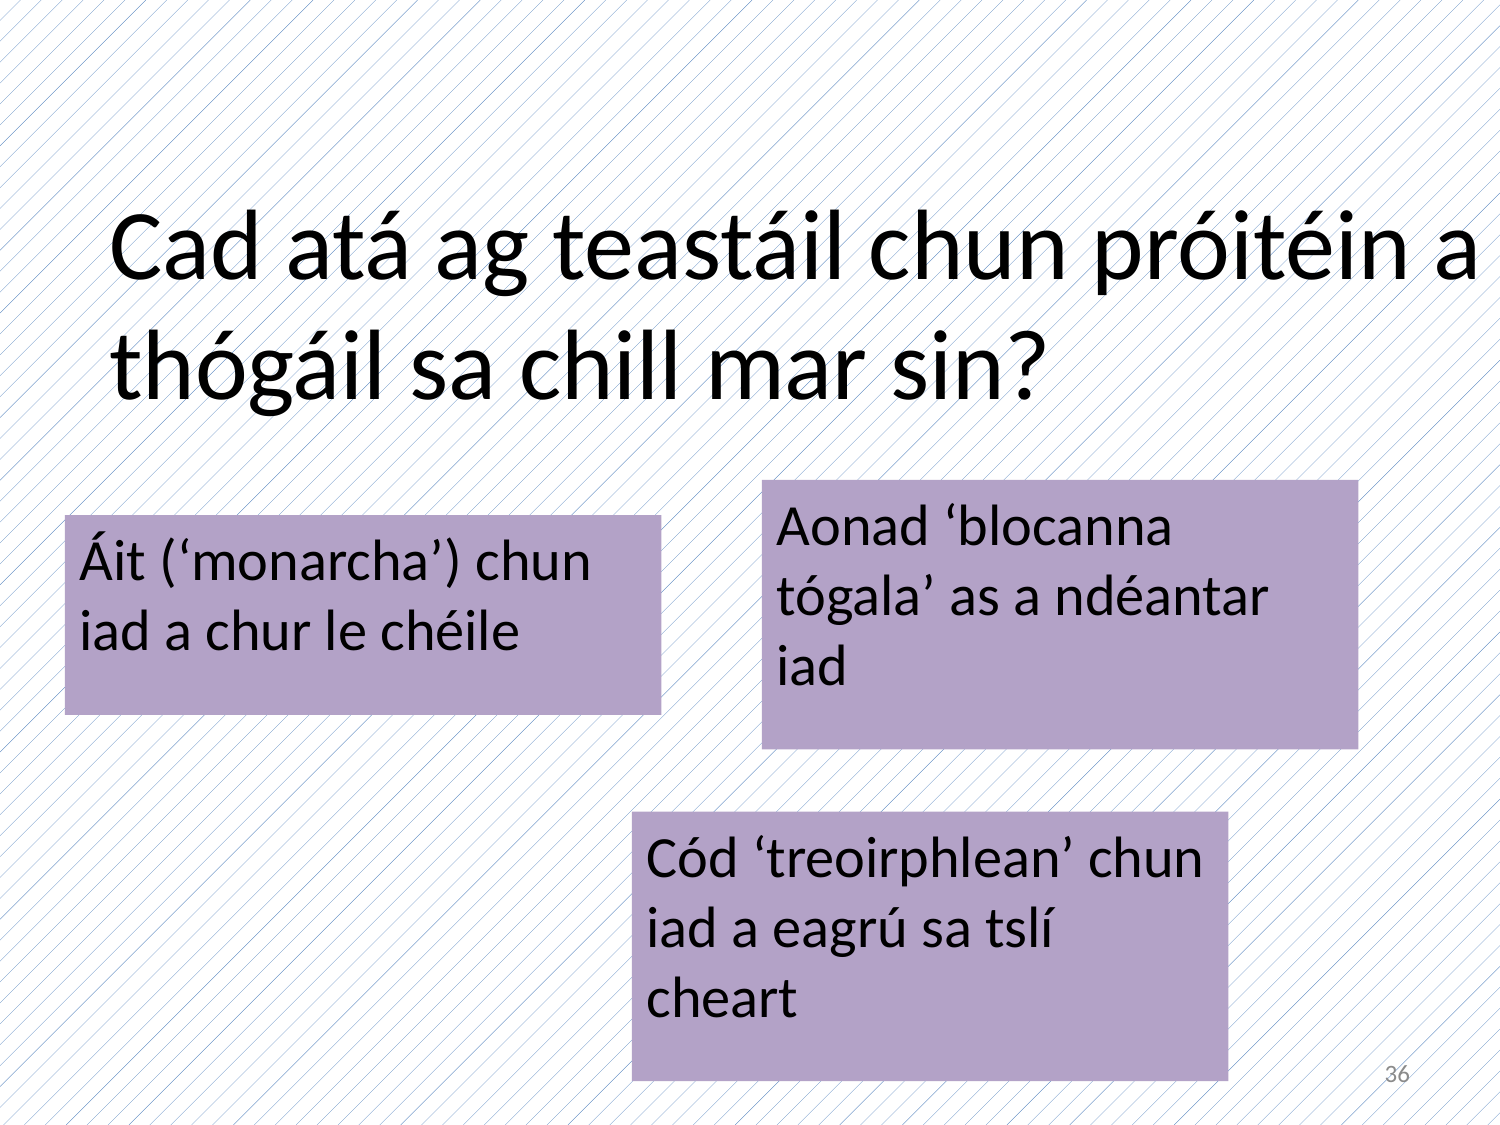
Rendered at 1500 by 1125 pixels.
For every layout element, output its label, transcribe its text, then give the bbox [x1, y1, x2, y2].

text_box Cód ‘treoirphlean’ chun iad a eagrú sa tslí cheart [631, 811, 1229, 1082]
slide_number 36 [1074, 1042, 1425, 1103]
text_box Cad atá ag teastáil chun próitéin a thógáil sa chill mar sin? [94, 172, 1500, 428]
text_box Áit (‘monarcha’) chun iad a chur le chéile [64, 515, 662, 715]
text_box Aonad ‘blocanna tógala’ as a ndéantar iad [761, 479, 1359, 750]
